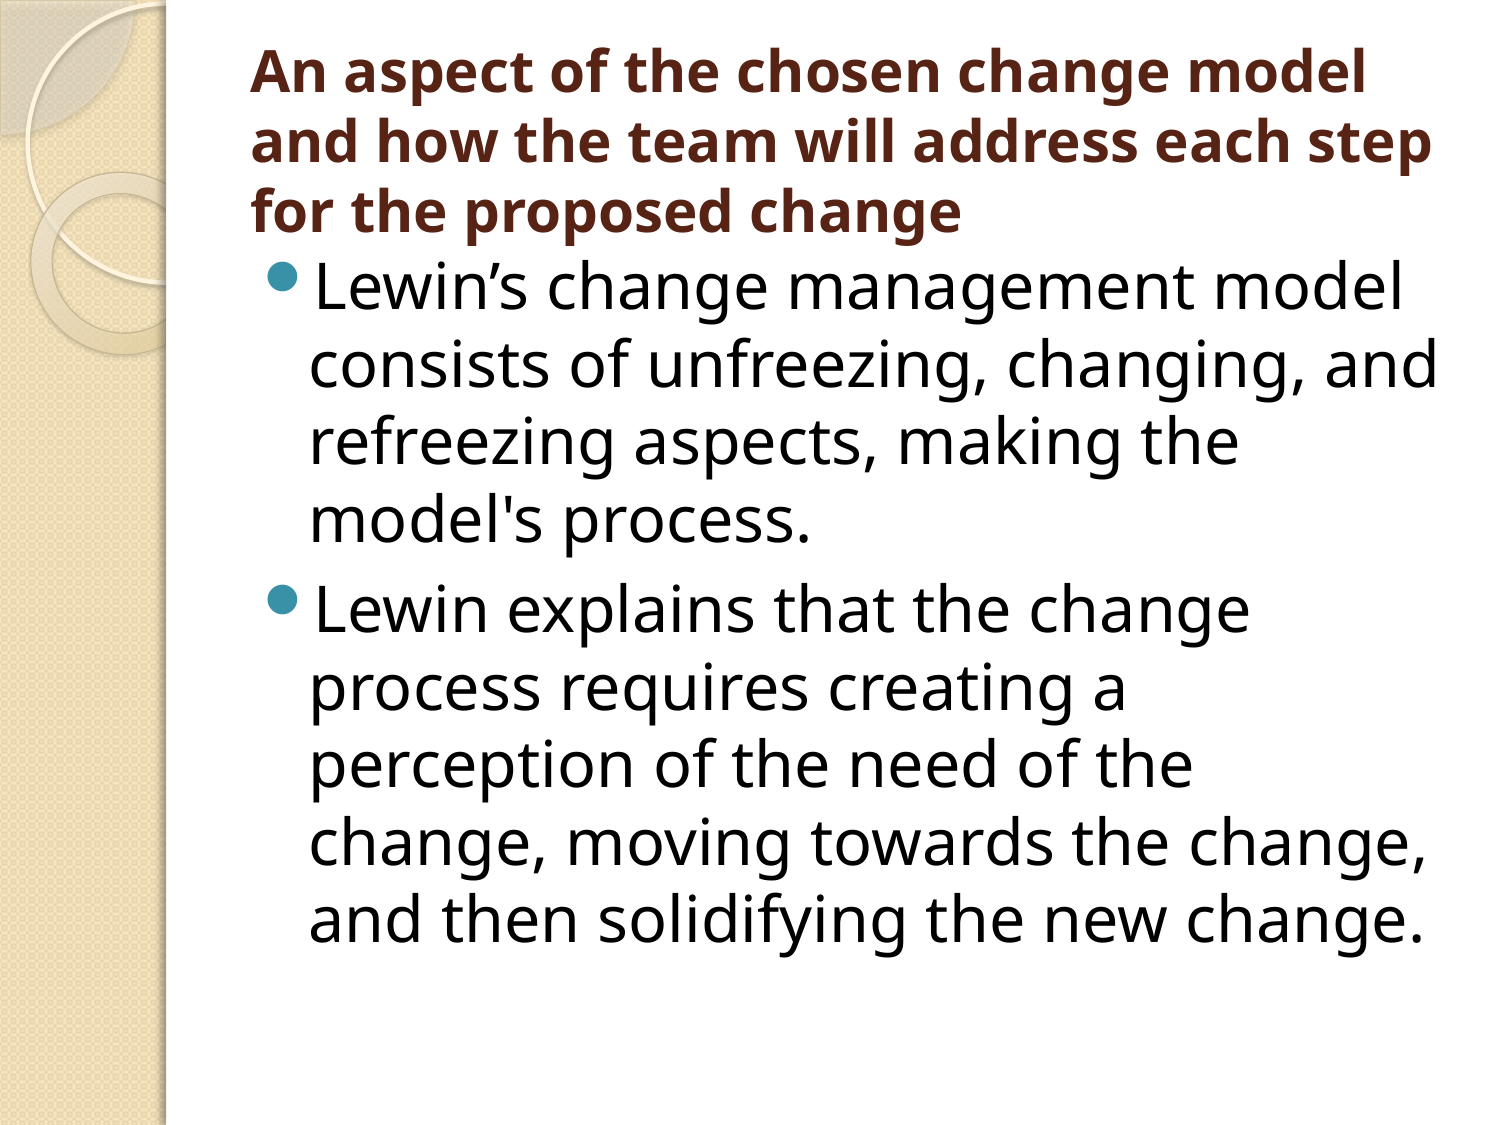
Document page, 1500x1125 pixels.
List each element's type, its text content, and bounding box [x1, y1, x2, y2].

title An aspect of the chosen change model and how the team will address each step for the proposed change [235, 45, 1466, 233]
list Lewin’s change management model consists of unfreezing, changing, and refreezing aspects, making the model's process. Lewin explains that the change process requires creating a perception of the need of the change, moving towards the change, and then solidifying the new change. [235, 237, 1466, 1025]
